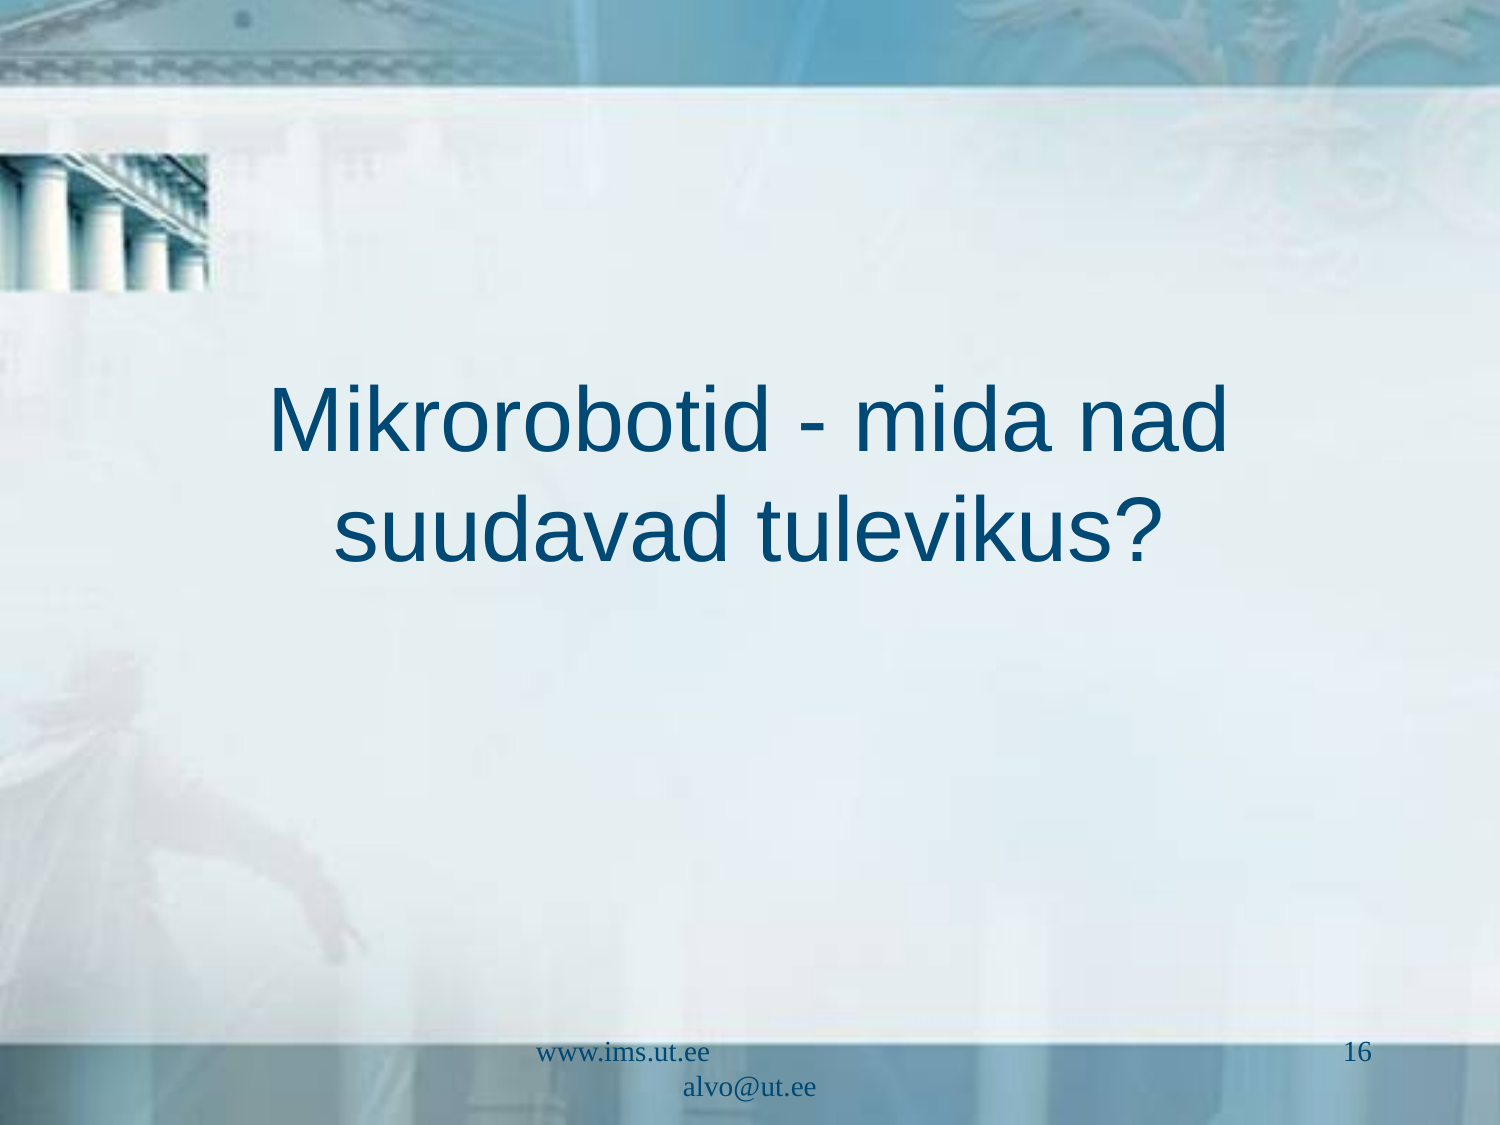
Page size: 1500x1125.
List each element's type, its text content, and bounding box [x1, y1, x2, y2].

slide_number 16 [1074, 1024, 1388, 1101]
picture [0, 0, 1500, 1125]
footer www.ims.ut.ee alvo@ut.ee [512, 1024, 988, 1101]
title Mikrorobotid - mida nad suudavad tulevikus? [112, 349, 1388, 591]
